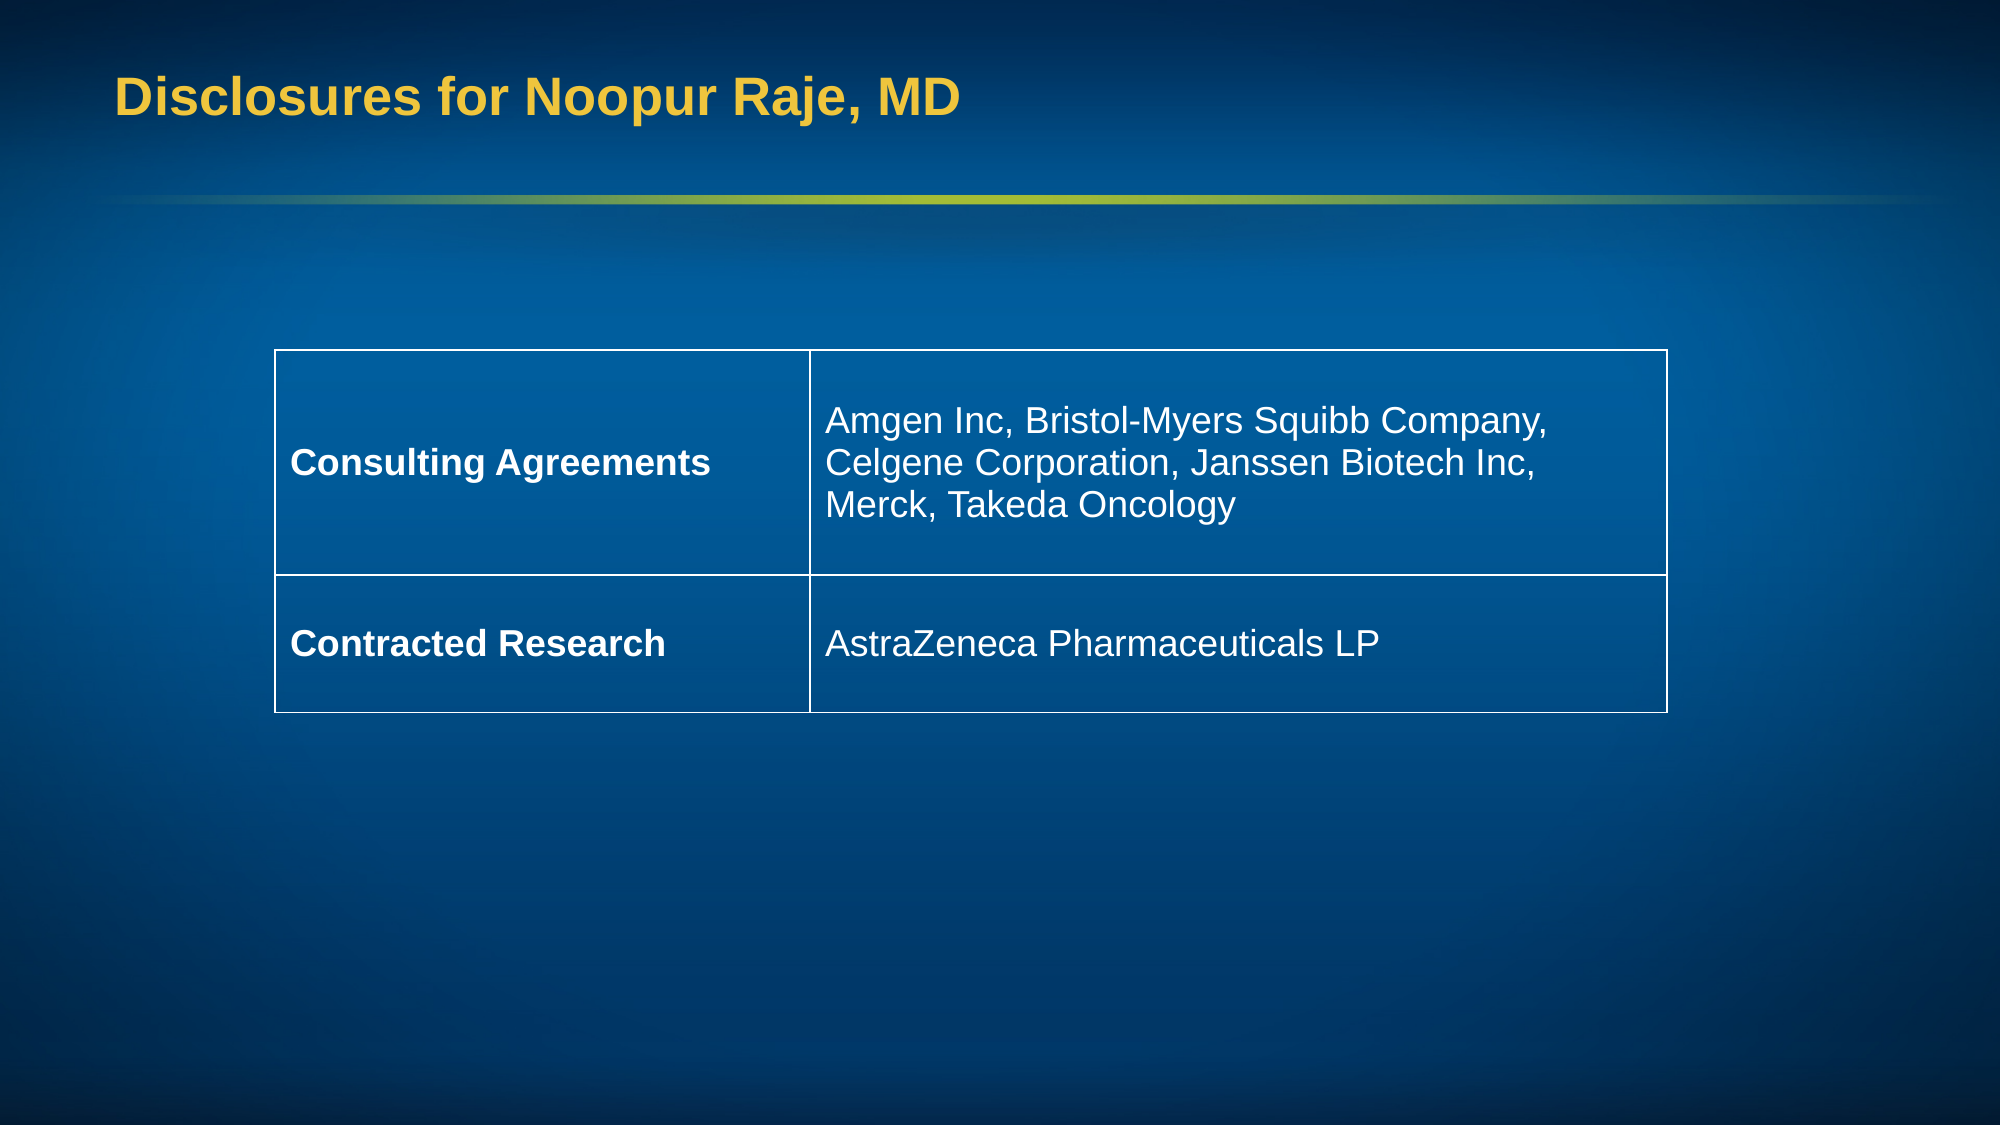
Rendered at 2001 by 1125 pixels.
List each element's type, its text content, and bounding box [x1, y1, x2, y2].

title Disclosures for Noopur Raje, MD [99, 0, 1900, 188]
table_cell Contracted Research [276, 576, 809, 712]
table_header Consulting Agreements [276, 351, 809, 574]
picture [0, 0, 2000, 1125]
table_cell AstraZeneca Pharmaceuticals LP [811, 576, 1666, 712]
table_header Amgen Inc, Bristol-Myers Squibb Company, Celgene Corporation, Janssen Biotech Inc, Merck, Takeda Oncology [811, 351, 1666, 574]
